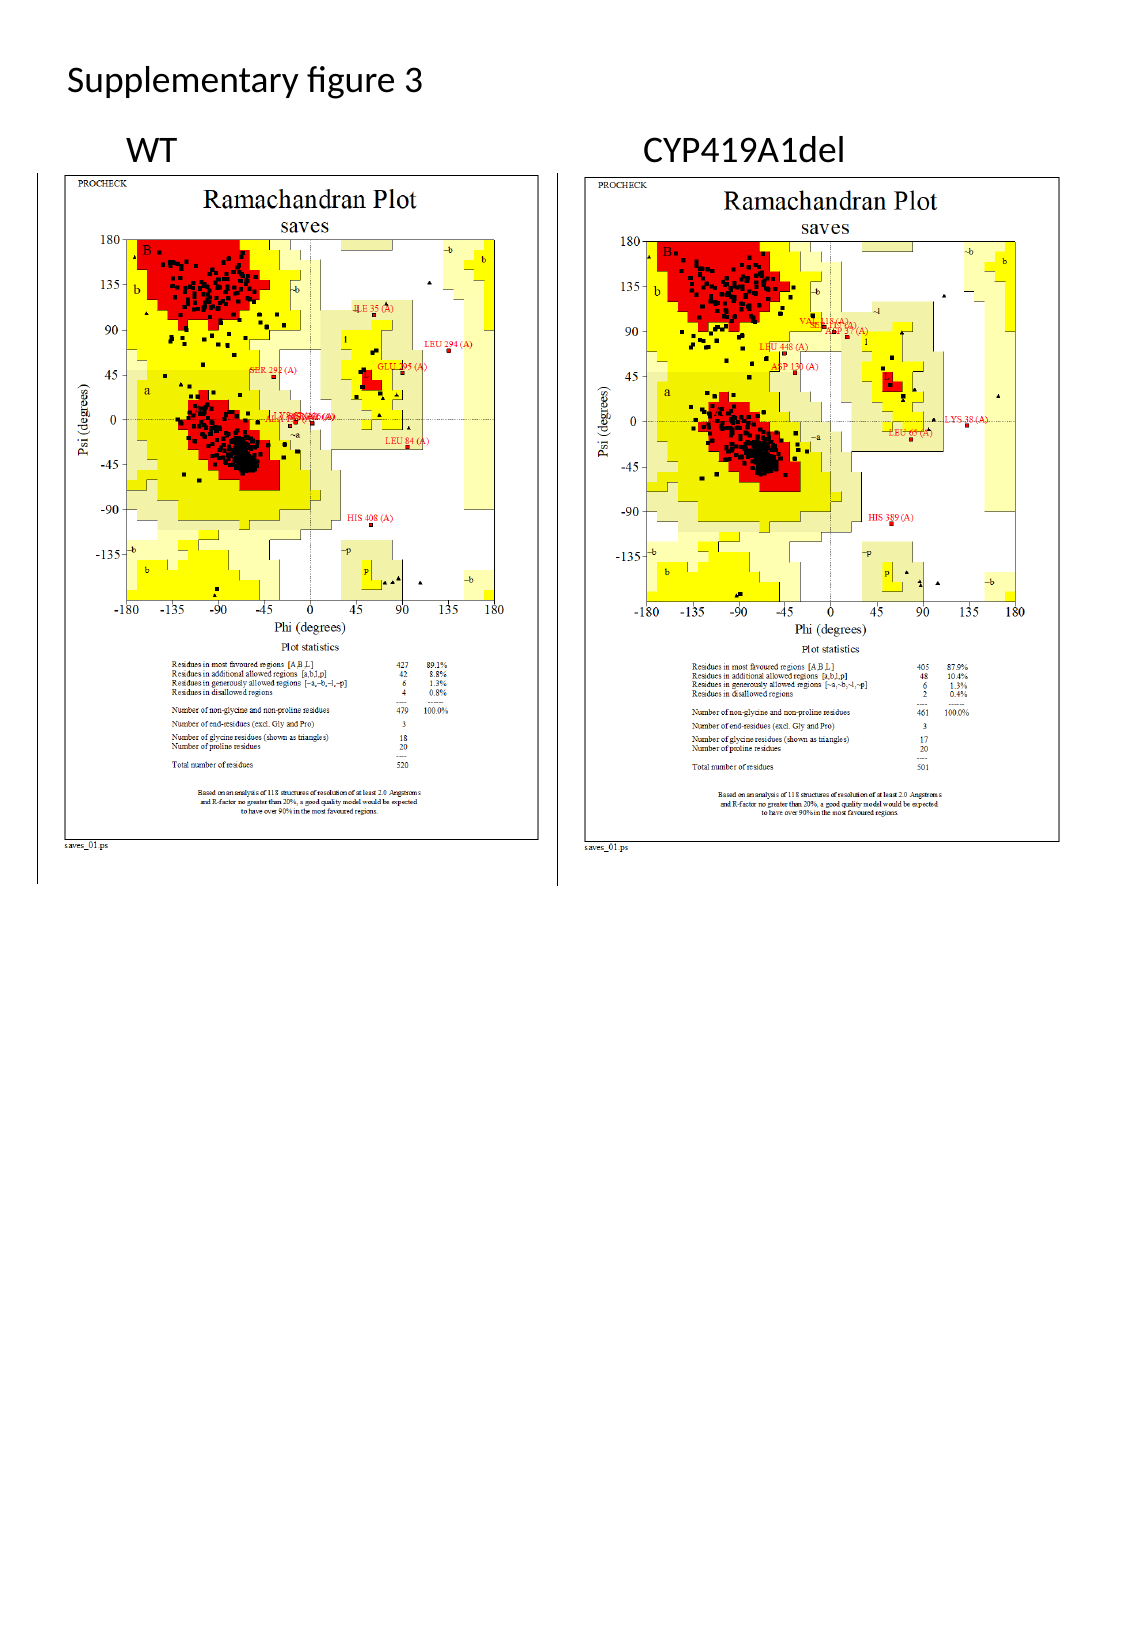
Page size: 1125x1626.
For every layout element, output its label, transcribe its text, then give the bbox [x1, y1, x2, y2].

text_box Supplementary figure 3 [52, 47, 439, 108]
text_box CYP419A1del [628, 117, 893, 173]
picture [37, 173, 1099, 886]
text_box WT [111, 117, 217, 173]
